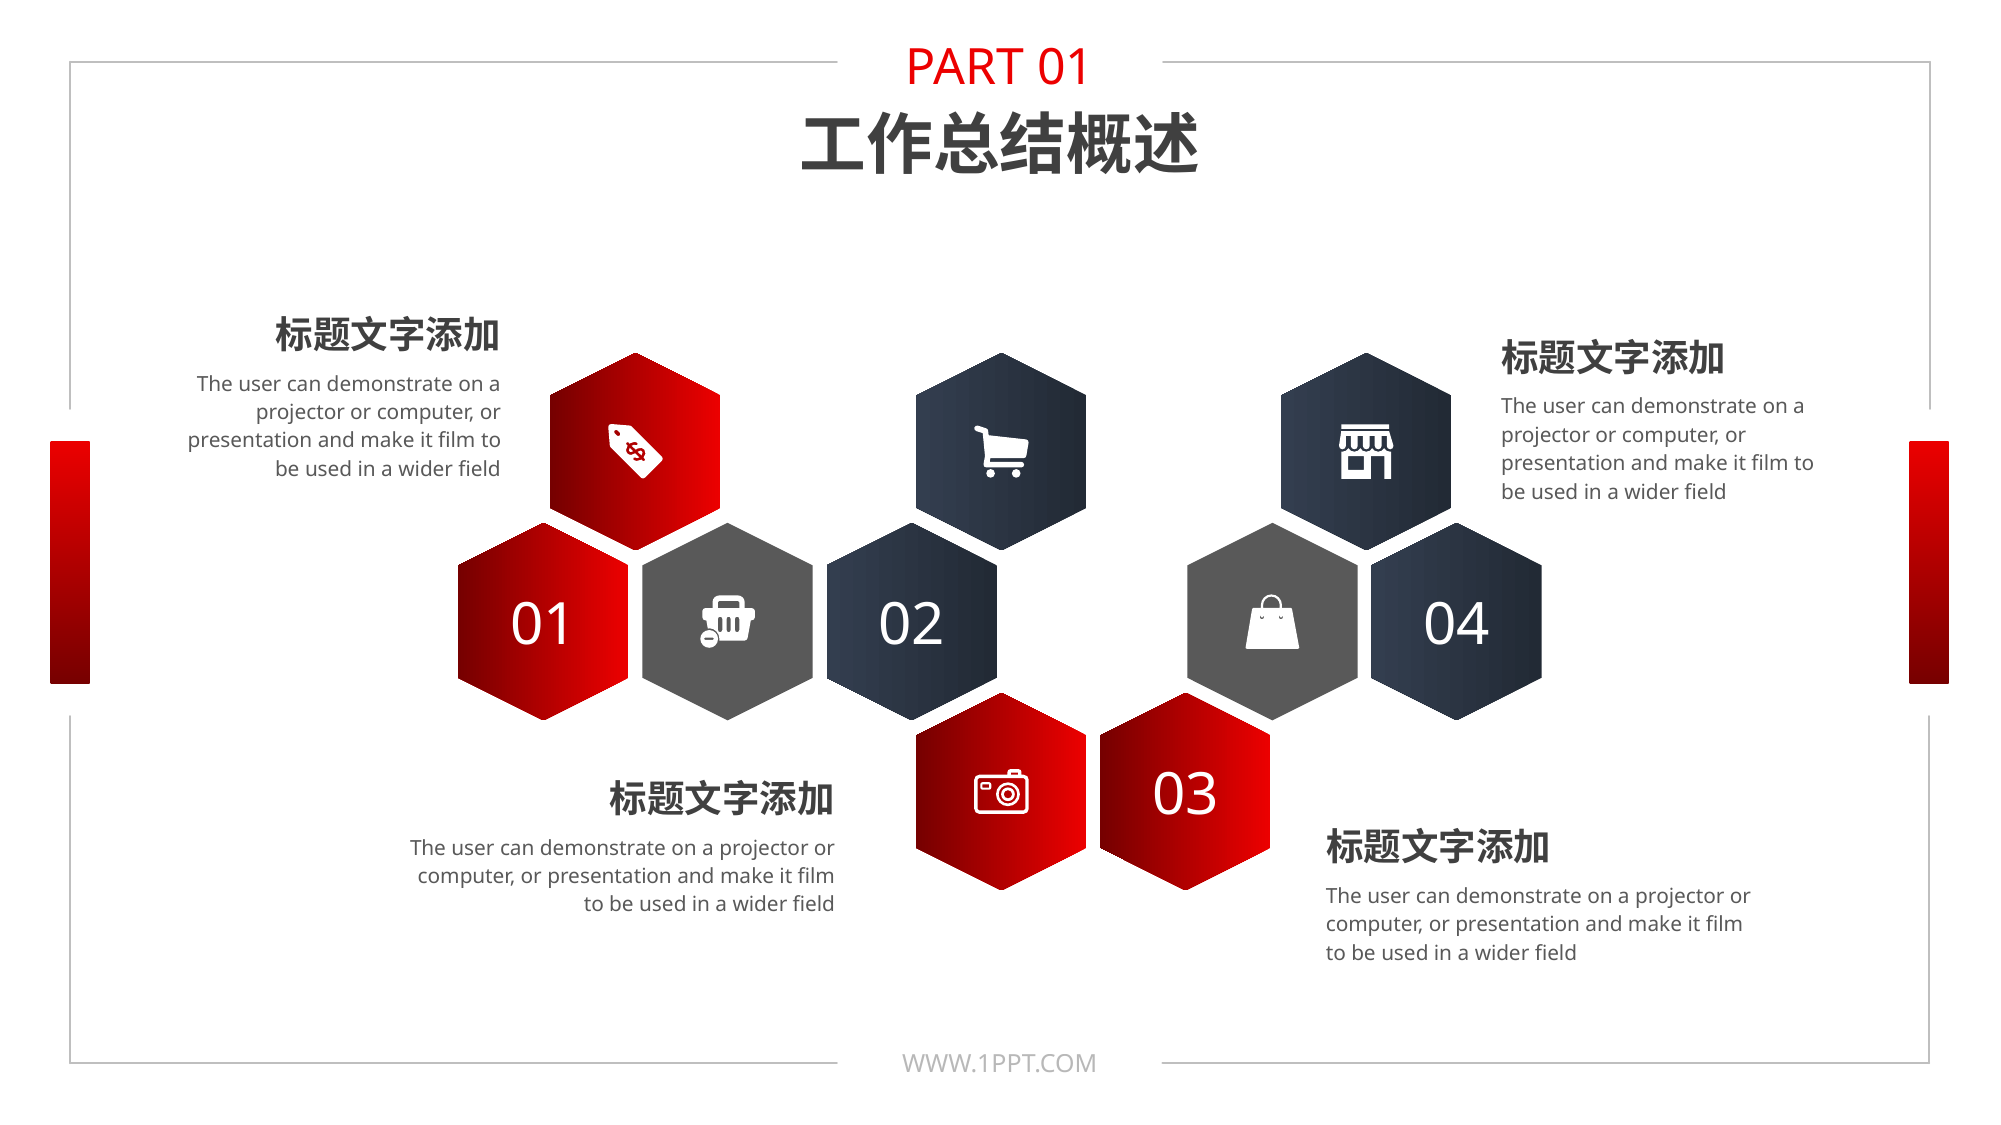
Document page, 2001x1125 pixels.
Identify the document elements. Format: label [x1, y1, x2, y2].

text_box [1486, 326, 1837, 513]
text_box [1311, 815, 1772, 974]
text_box [388, 767, 850, 925]
text_box [458, 352, 1542, 891]
text_box [782, 26, 1217, 191]
text_box [165, 303, 516, 490]
